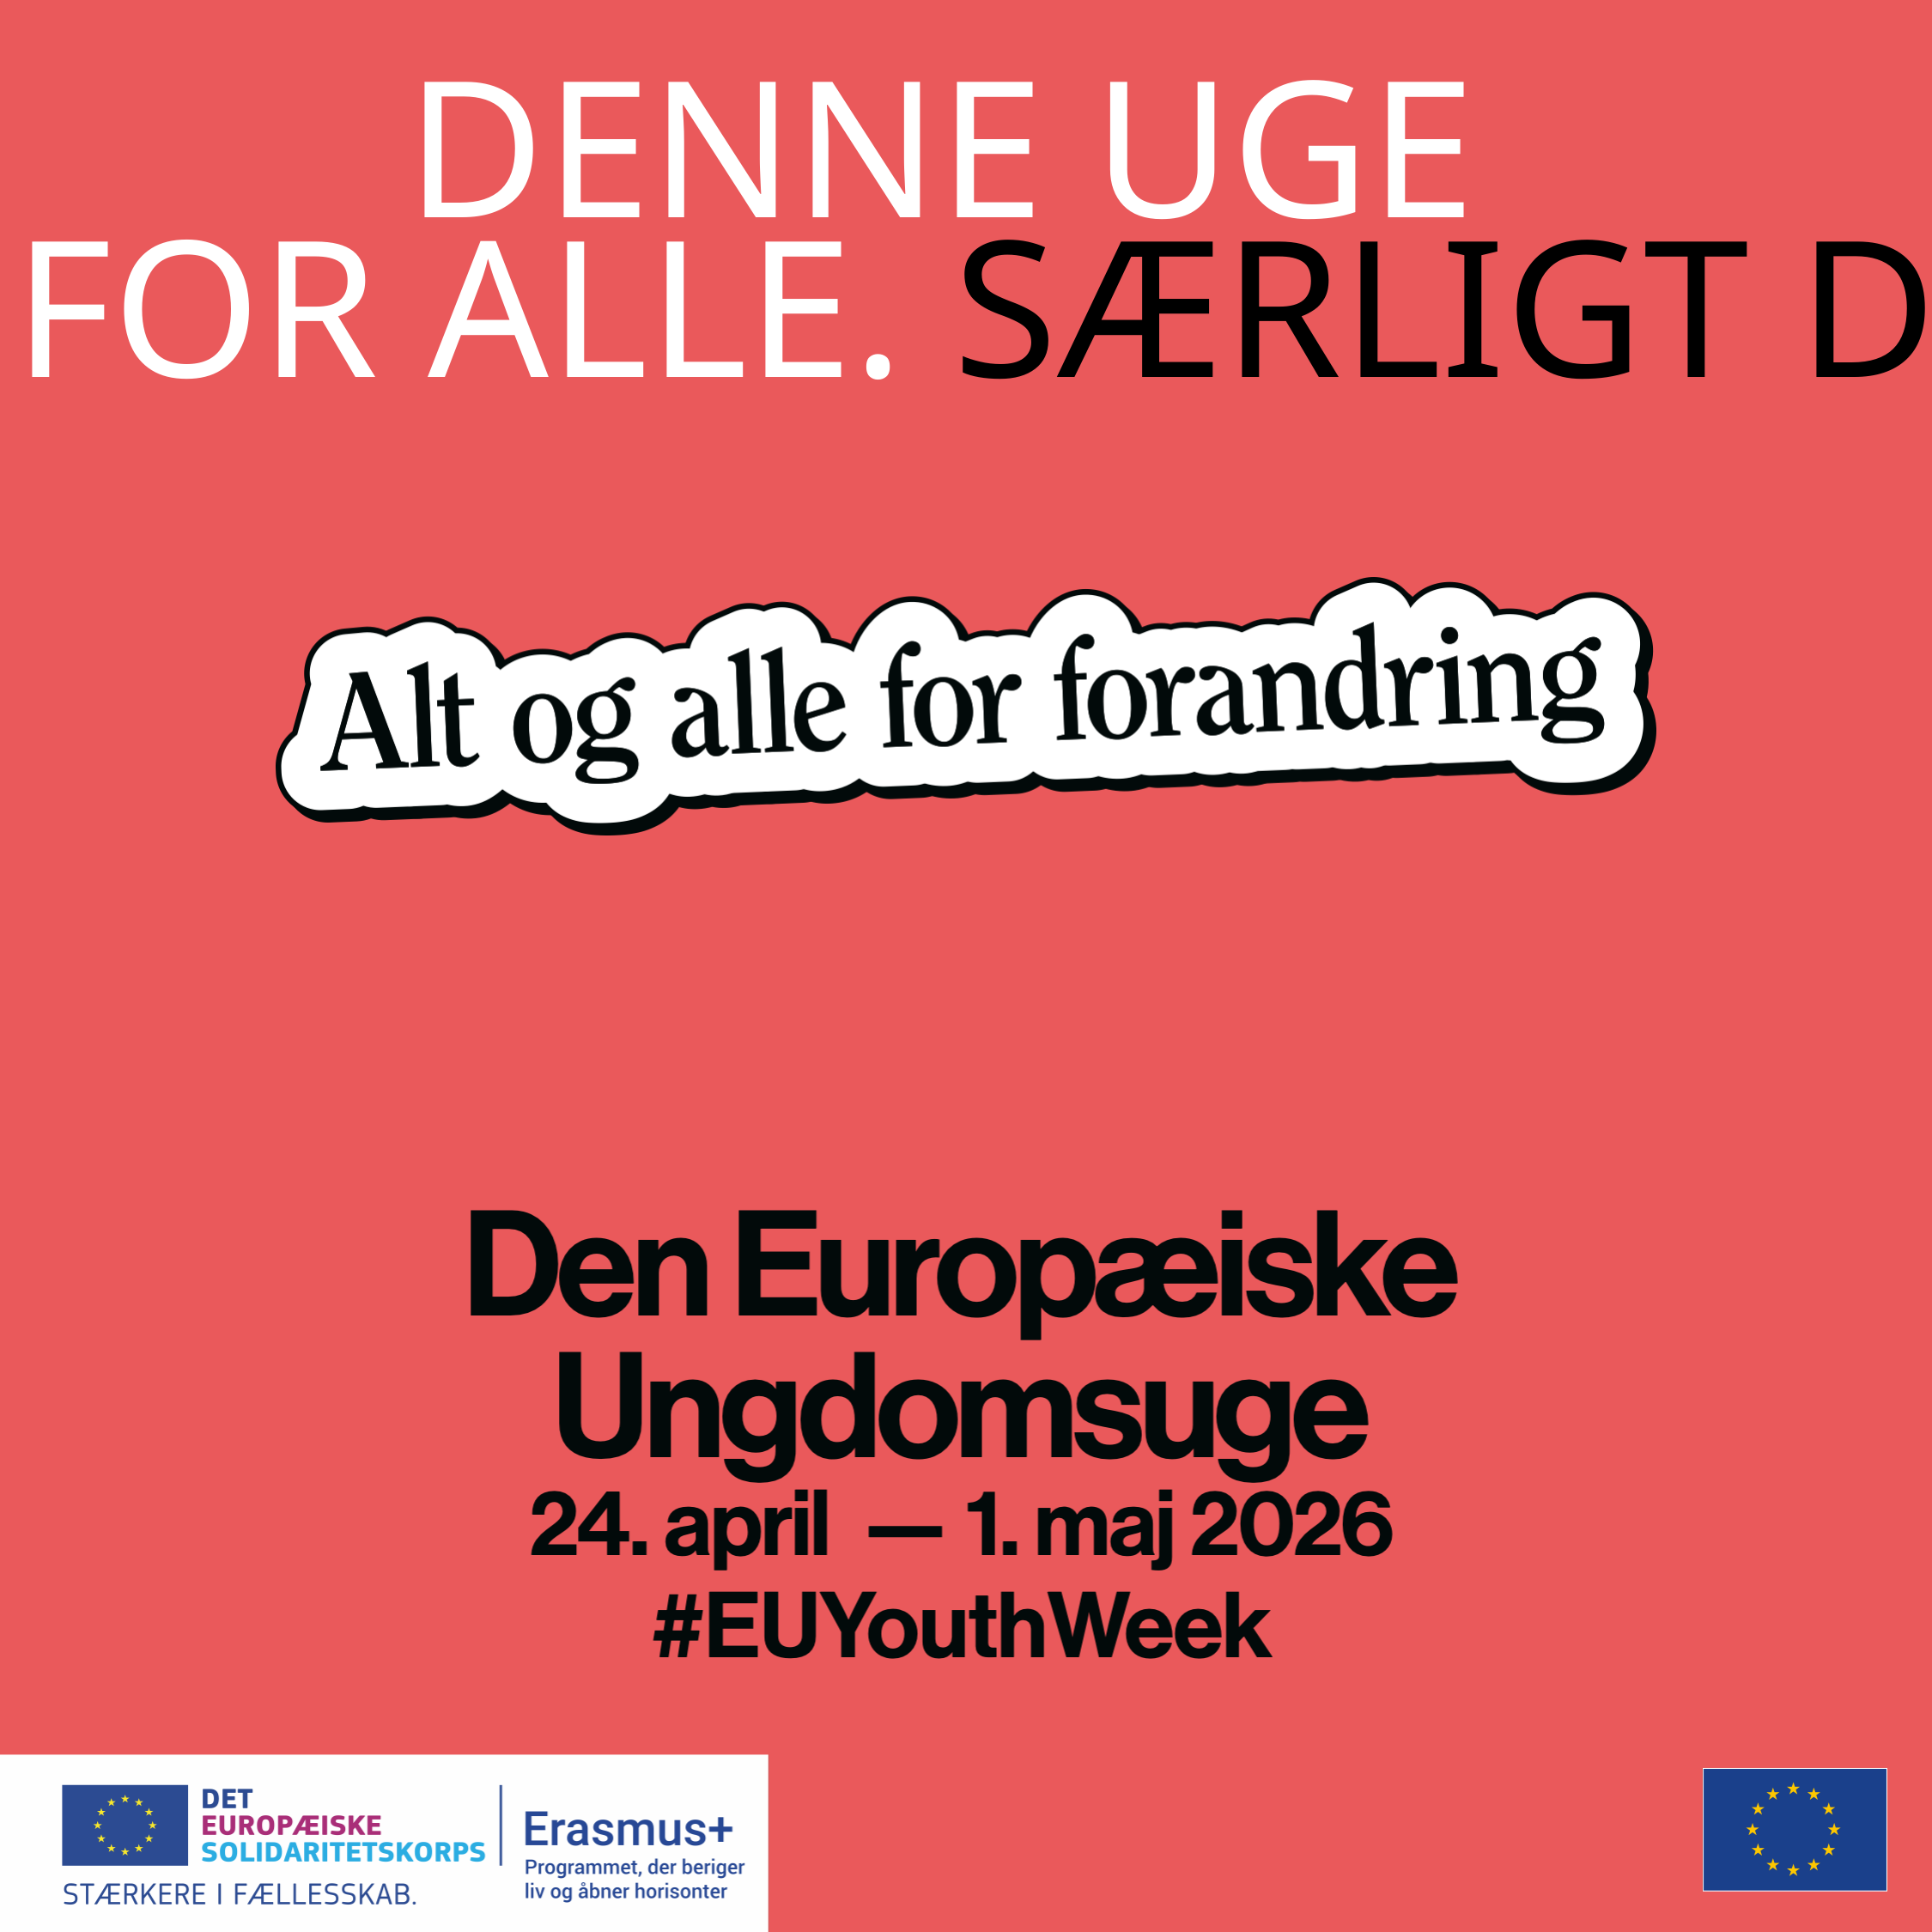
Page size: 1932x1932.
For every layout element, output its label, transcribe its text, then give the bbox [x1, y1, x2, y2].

picture [0, 1189, 1887, 1932]
picture [276, 577, 1656, 835]
text_box DENNE UGE ER FOR ALLE. SÆRLIGT DIG. [0, 86, 1932, 414]
